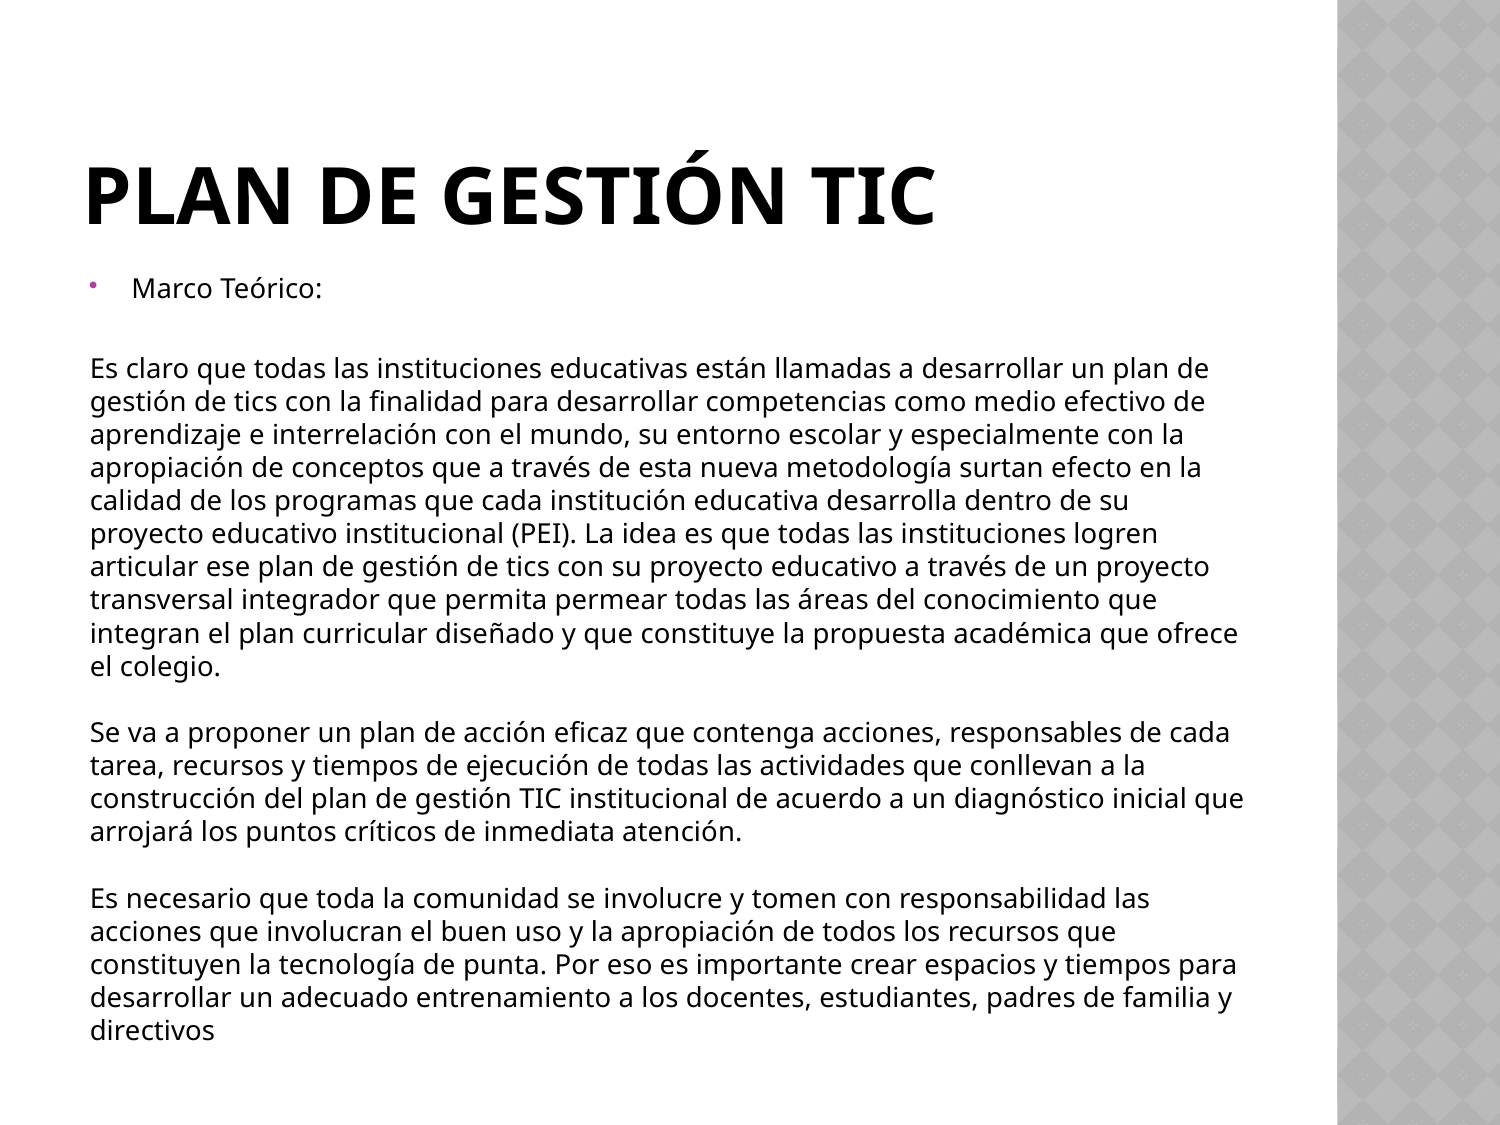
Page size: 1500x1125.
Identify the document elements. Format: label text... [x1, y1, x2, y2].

title Plan de Gestión Tic [75, 52, 1263, 240]
list Marco Teórico: Es claro que todas las instituciones educativas están llamadas a desarrollar un plan de gestión de tics con la finalidad para desarrollar competencias como medio efectivo de aprendizaje e interrelación con el mundo, su entorno escolar y especialmente con la apropiación de conceptos que a través de esta nueva metodología surtan efecto en la calidad de los programas que cada institución educativa desarrolla dentro de su proyecto educativo institucional (PEI). La idea es que todas las instituciones logren articular ese plan de gestión de tics con su proyecto educativo a través de un proyecto transversal integrador que permita permear todas las áreas del conocimiento que integran el plan curricular diseñado y que constituye la propuesta académica que ofrece el colegio. Se va a proponer un plan de acción eficaz que contenga acciones, responsables de cada tarea, recursos y tiempos de ejecución de todas las actividades que conllevan a la construcción del plan de gestión TIC institucional de acuerdo a un diagnóstico inicial que arrojará los puntos críticos de inmediata atención. Es necesario que toda la comunidad se involucre y tomen con responsabilidad las acciones que involucran el buen uso y la apropiación de todos los recursos que constituyen la tecnología de punta. Por eso es importante crear espacios y tiempos para desarrollar un adecuado entrenamiento a los docentes, estudiantes, padres de familia y directivos [75, 264, 1263, 1059]
